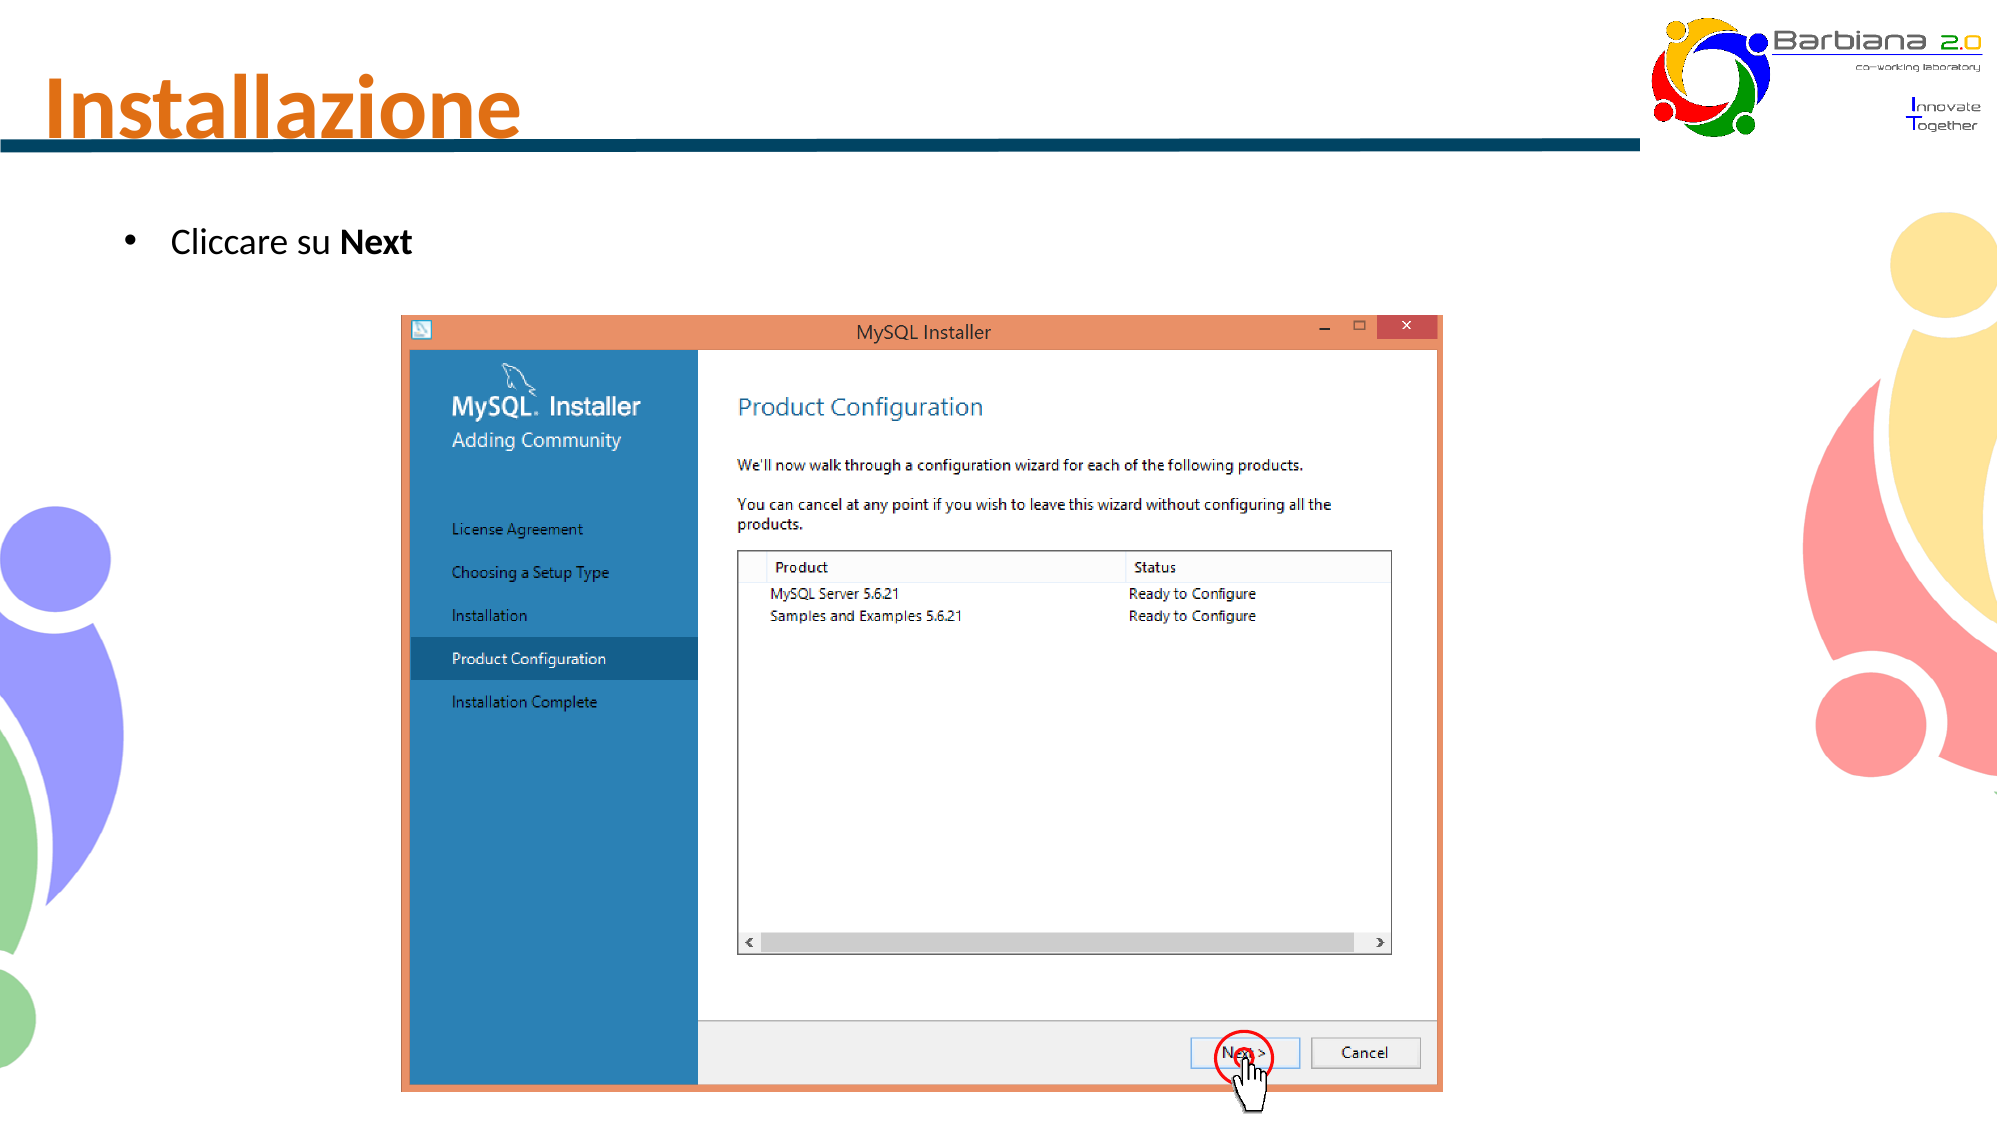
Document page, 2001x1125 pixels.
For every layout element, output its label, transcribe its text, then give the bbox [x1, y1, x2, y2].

text_box Installazione [29, 39, 539, 165]
text_box Cliccare su Next [109, 209, 1735, 270]
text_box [1215, 1031, 1277, 1114]
picture [0, 0, 2001, 1125]
